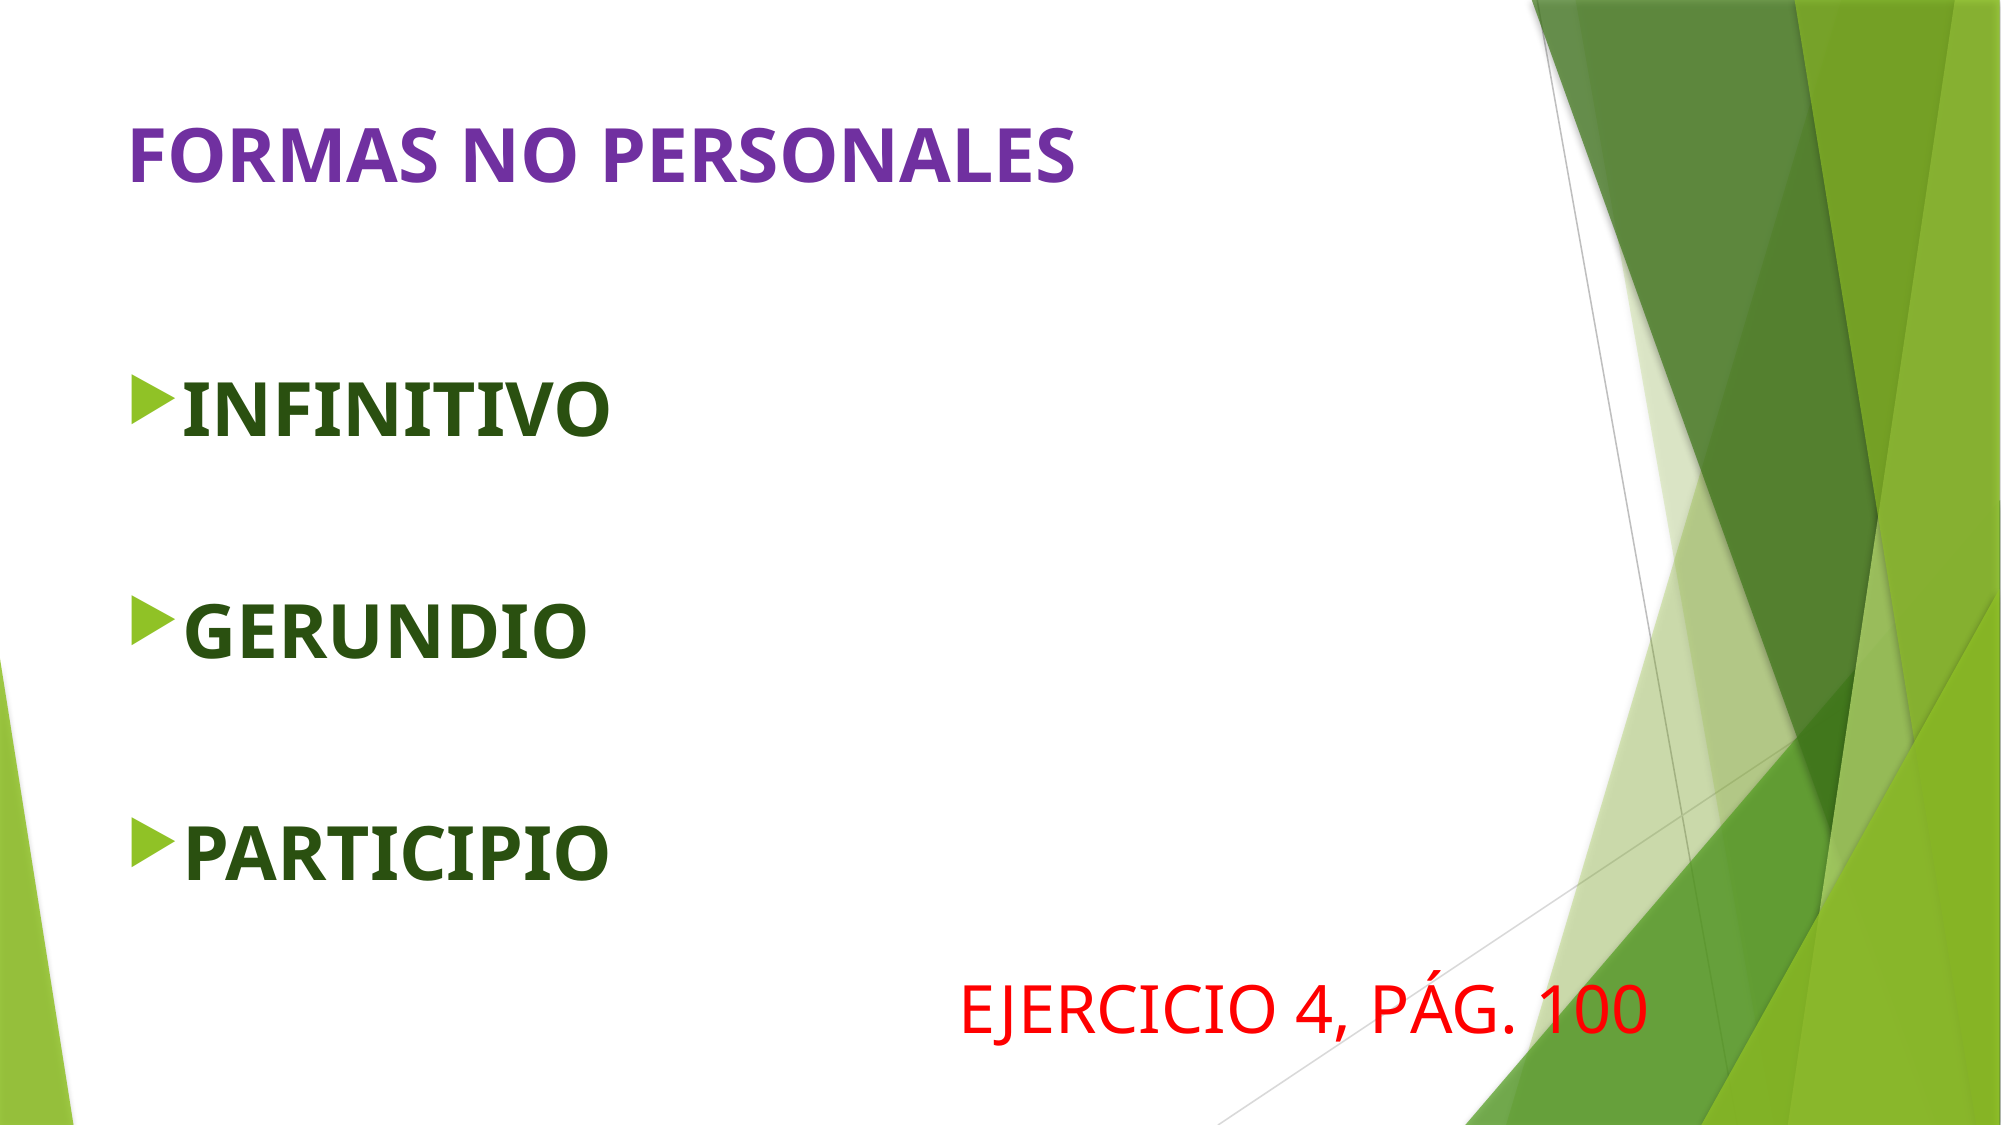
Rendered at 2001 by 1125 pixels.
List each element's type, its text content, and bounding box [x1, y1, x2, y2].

title FORMAS NO PERSONALES [111, 99, 1522, 317]
list INFINITIVO GERUNDIO PARTICIPIO [111, 354, 1522, 992]
text_box EJERCICIO 4, PÁG. 100 [944, 959, 1665, 1055]
